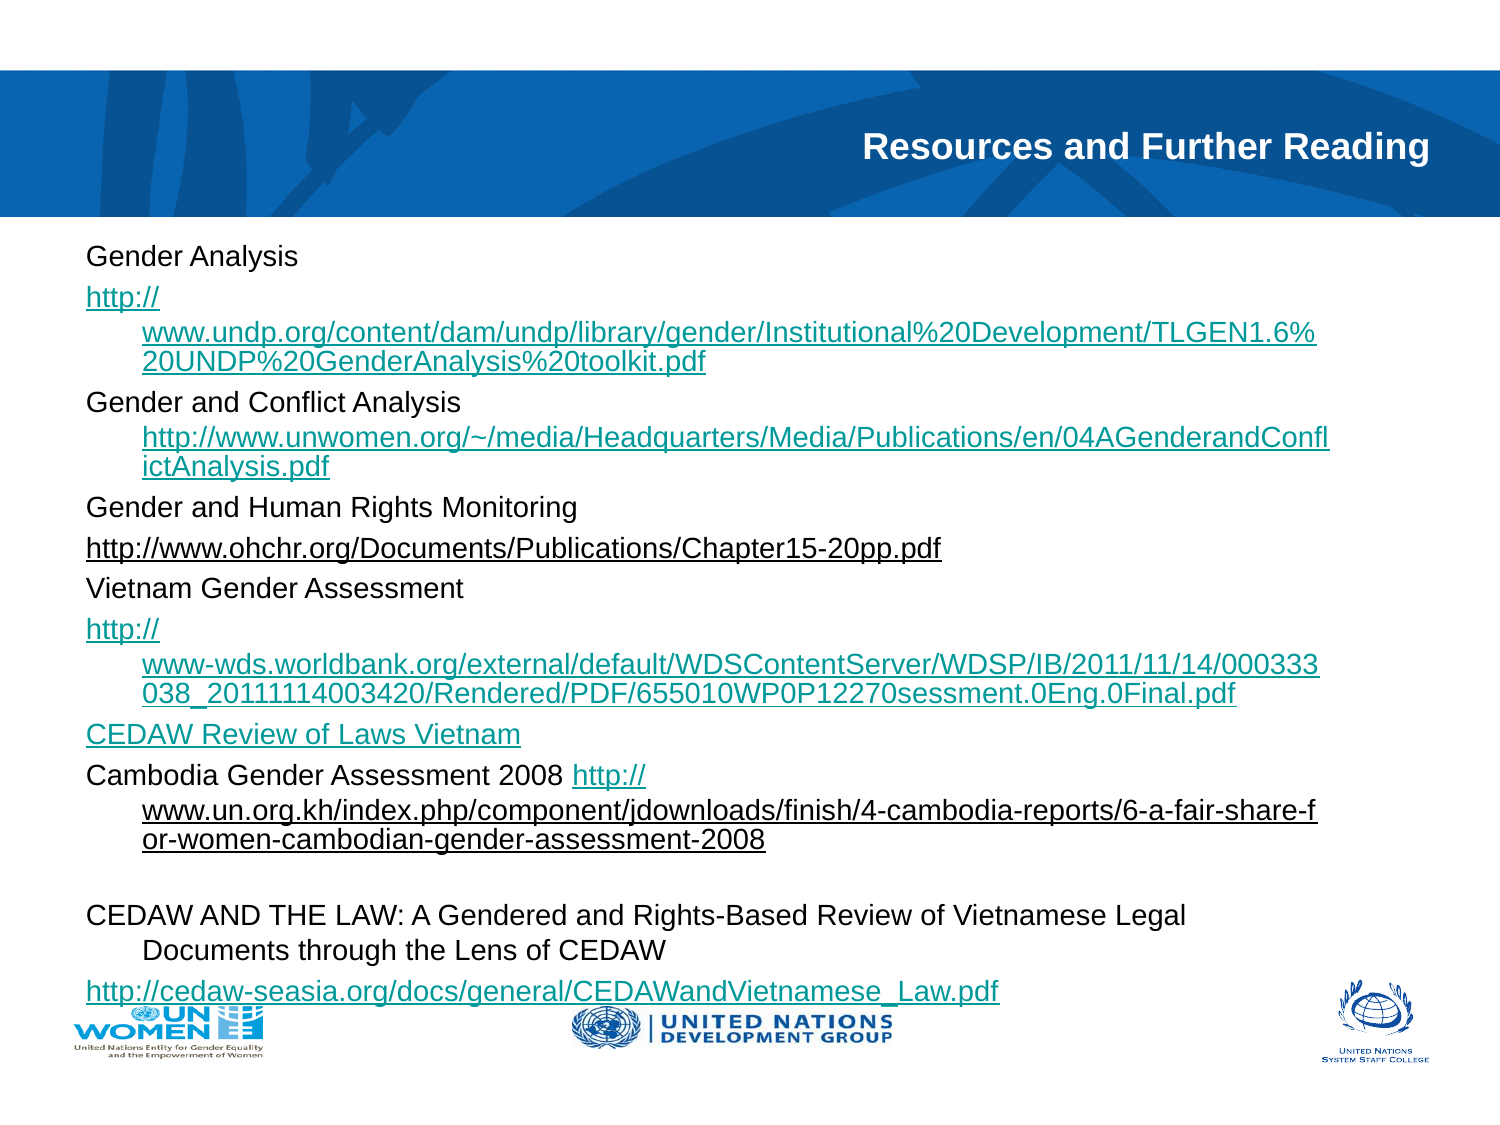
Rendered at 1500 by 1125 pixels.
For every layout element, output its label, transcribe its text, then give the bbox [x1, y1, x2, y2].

list Gender Analysis http://www.undp.org/content/dam/undp/library/gender/Institutional%20Development/TLGEN1.6%20UNDP%20GenderAnalysis%20toolkit.pdf Gender and Conflict Analysis http://www.unwomen.org/~/media/Headquarters/Media/Publications/en/04AGenderandConflictAnalysis.pdf Gender and Human Rights Monitoring http://www.ohchr.org/Documents/Publications/Chapter15-20pp.pdf Vietnam Gender Assessment http://www-wds.worldbank.org/external/default/WDSContentServer/WDSP/IB/2011/11/14/000333038_20111114003420/Rendered/PDF/655010WP0P12270sessment.0Eng.0Final.pdf CEDAW Review of Laws Vietnam Cambodia Gender Assessment 2008 http://www.un.org.kh/index.php/component/jdownloads/finish/4-cambodia-reports/6-a-fair-share-for-women-cambodian-gender-assessment-2008 CEDAW AND THE LAW: A Gendered and Rights-Based Review of Vietnamese Legal Documents through the Lens of CEDAW http://cedaw-seasia.org/docs/general/CEDAWandVietnamese_Law.pdf [70, 230, 1346, 906]
picture [73, 1006, 263, 1059]
picture [572, 1006, 892, 1049]
picture [194, 1006, 204, 1013]
picture [1322, 979, 1429, 1063]
title Resources and Further Reading [171, 94, 1447, 195]
picture [0, 70, 1500, 217]
picture [170, 1006, 179, 1018]
